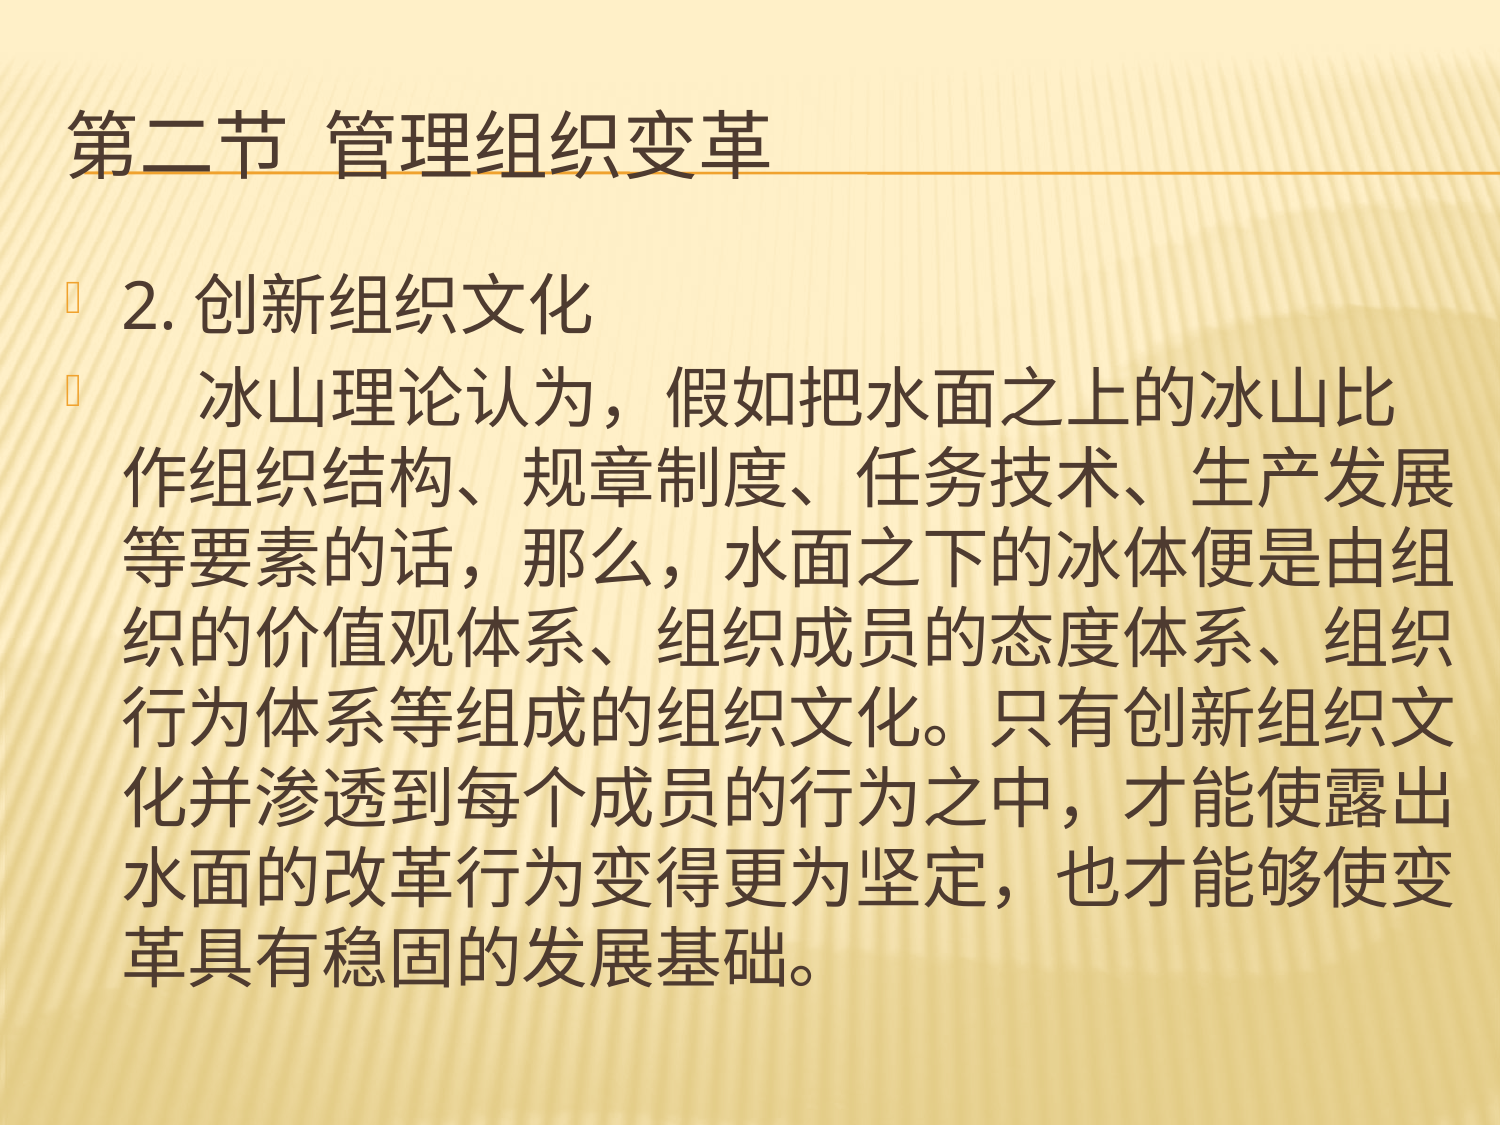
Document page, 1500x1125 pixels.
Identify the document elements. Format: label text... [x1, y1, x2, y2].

list 2.创新组织文化 冰山理论认为，假如把水面之上的冰山比作组织结构、规章制度、任务技术、生产发展等要素的话，那么，水面之下的冰体便是由组织的价值观体系、组织成员的态度体系、组织行为体系等组成的组织文化。只有创新组织文化并渗透到每个成员的行为之中，才能使露出水面的改革行为变得更为坚定，也才能够使变革具有稳固的发展基础。 [49, 254, 1476, 998]
title 第二节 管理组织变革 [50, 75, 1475, 213]
